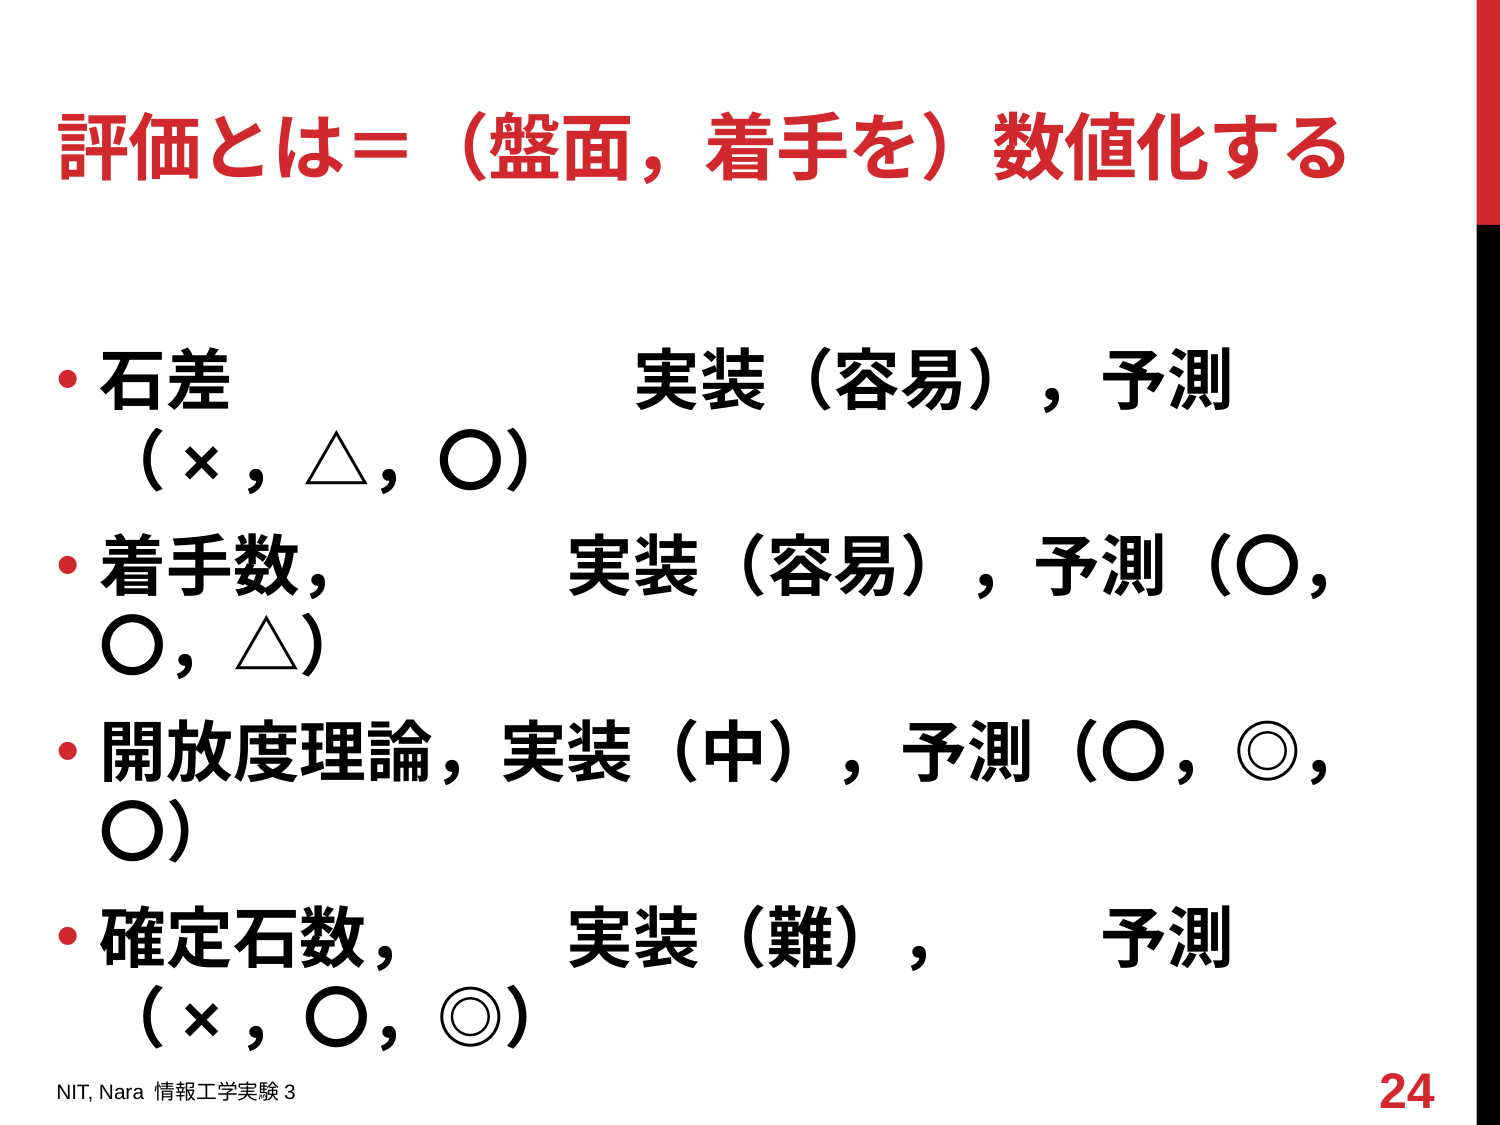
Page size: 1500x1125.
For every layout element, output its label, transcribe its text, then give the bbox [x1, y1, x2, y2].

title 評価とは＝（盤面，着手を）数値化する [41, 25, 1436, 197]
slide_number 24 [1364, 1058, 1475, 1119]
footer NIT, Nara 情報工学実験3 [41, 1071, 604, 1118]
list 石差 実装（容易），予測（×，△，〇） 着手数， 実装（容易），予測（〇，〇，△） 開放度理論，実装（中），予測（〇，◎，〇） 確定石数， 実装（難）， 予測（×，〇，◎） [41, 224, 1436, 1047]
